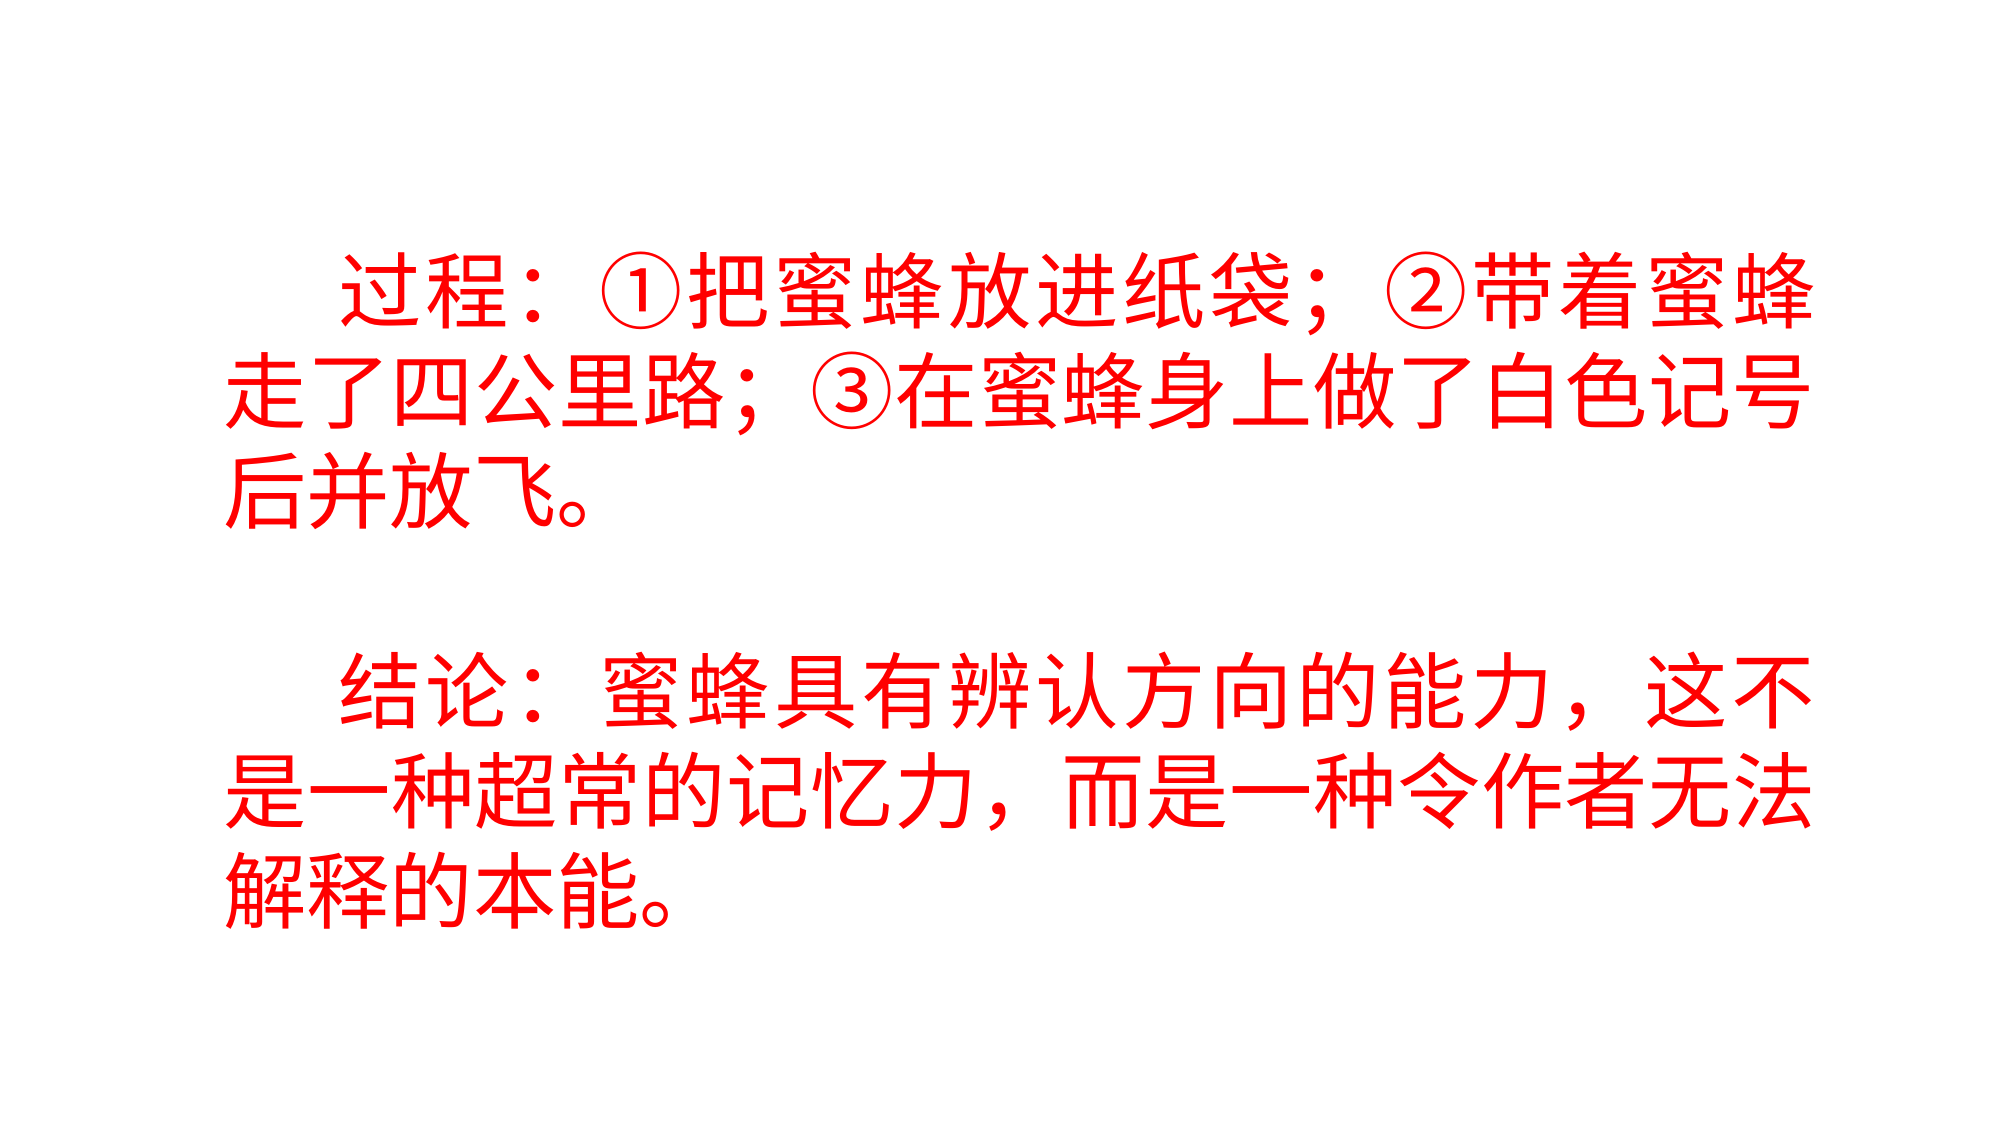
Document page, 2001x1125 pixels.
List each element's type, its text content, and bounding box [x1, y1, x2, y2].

text_box 过程：①把蜜蜂放进纸袋；②带着蜜蜂走了四公里路；③在蜜蜂身上做了白色记号后并放飞。 结论：蜜蜂具有辨认方向的能力，这不是一种超常的记忆力，而是一种令作者无法解释的本能。 [208, 231, 1831, 947]
